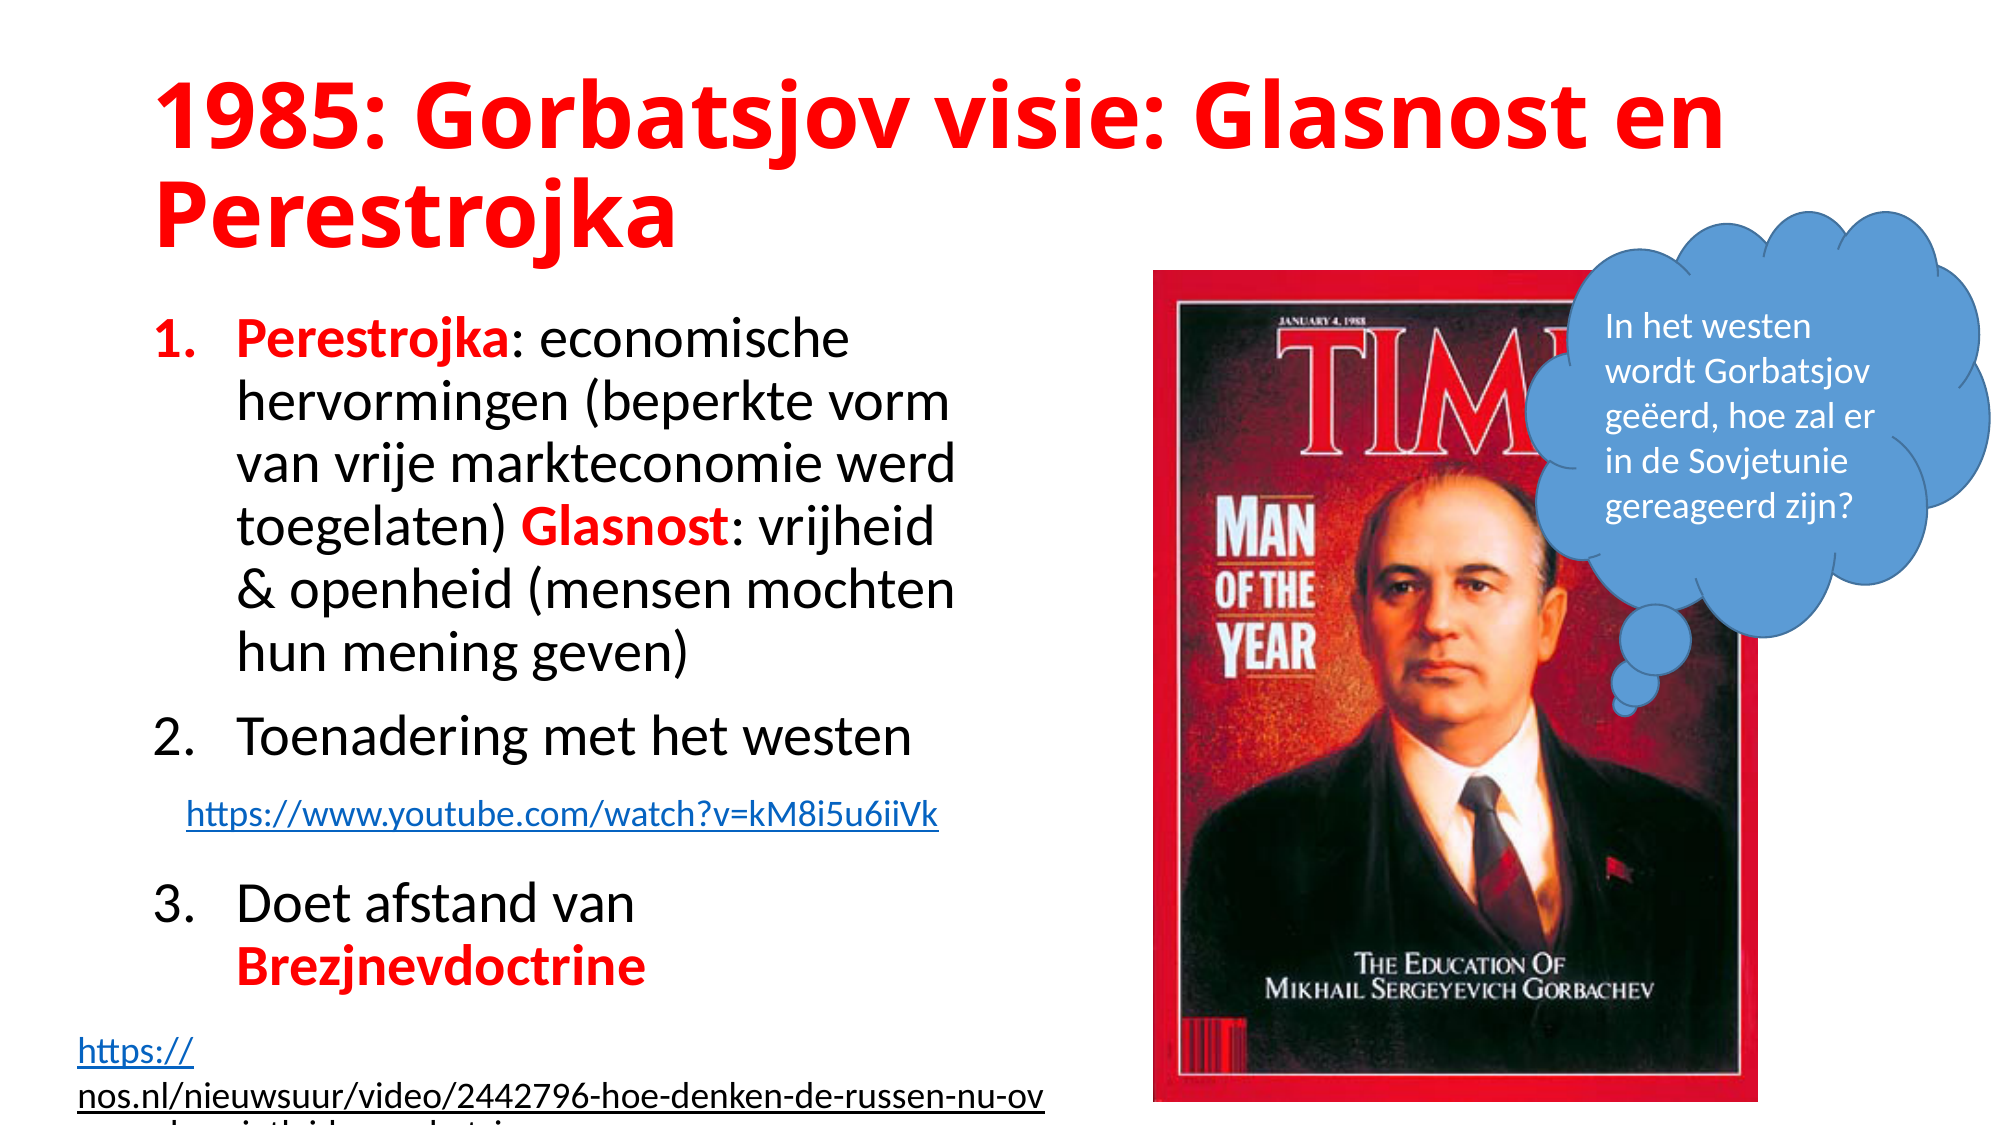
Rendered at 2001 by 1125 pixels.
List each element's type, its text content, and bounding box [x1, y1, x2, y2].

list Perestrojka: economische hervormingen (beperkte vorm van vrije markteconomie werd toegelaten) Glasnost: vrijheid & openheid (mensen mochten hun mening geven) Toenadering met het westen Doet afstand van Brezjnevdoctrine [137, 299, 988, 1014]
text_box https://www.youtube.com/watch?v=kM8i5u6iiVk [171, 781, 954, 842]
text_box In het westen wordt Gorbatsjov geëerd, hoe zal er in de Sovjetunie gereageerd zijn? [1592, 211, 1991, 639]
text_box https://nos.nl/nieuwsuur/video/2442796-hoe-denken-de-russen-nu-over-oud-sovjetleider-gorbatsjov [62, 1018, 1063, 1125]
picture [1153, 270, 1758, 1102]
title 1985: Gorbatsjov visie: Glasnost en Perestrojka [137, 59, 1863, 278]
